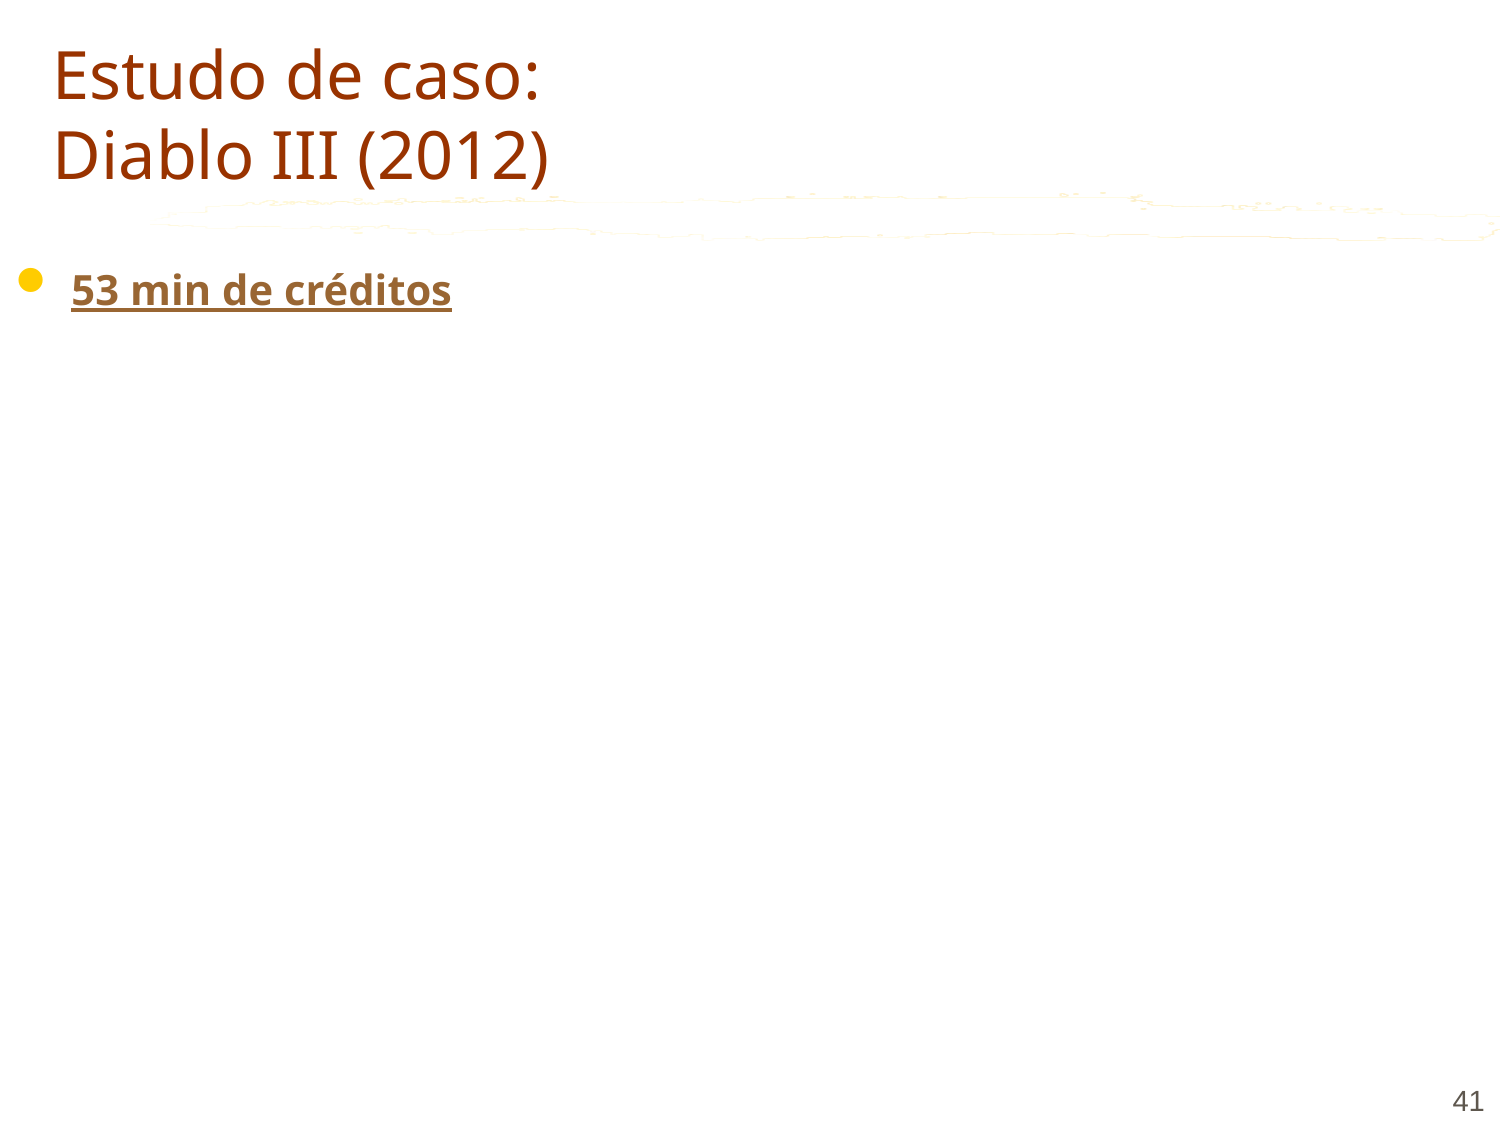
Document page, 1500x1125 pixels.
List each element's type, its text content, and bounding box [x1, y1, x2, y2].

slide_number 41 [1187, 1049, 1500, 1125]
list 53 min de créditos [0, 260, 1476, 1118]
title Estudo de caso: Diablo III (2012) [37, 12, 1434, 201]
